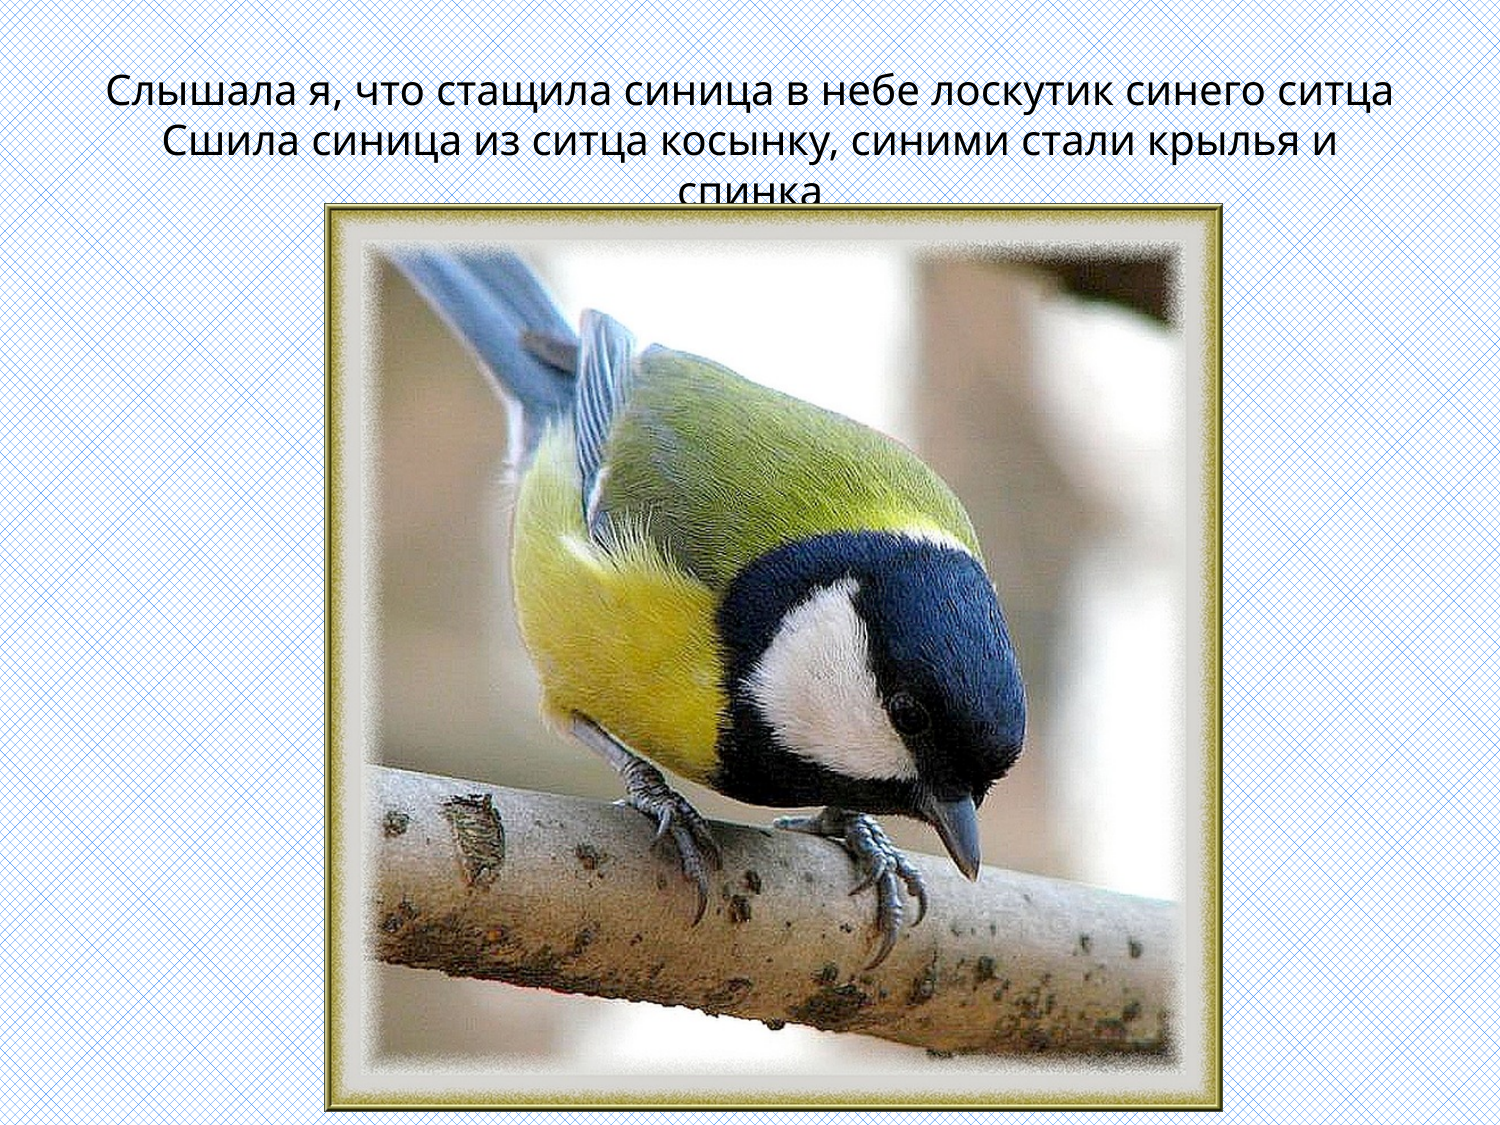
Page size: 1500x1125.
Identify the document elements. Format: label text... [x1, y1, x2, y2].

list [324, 203, 1223, 1112]
title Слышала я, что стащила синица в небе лоскутик синего ситца Сшила синица из ситца косынку, синими стали крылья и спинка [75, 45, 1425, 233]
